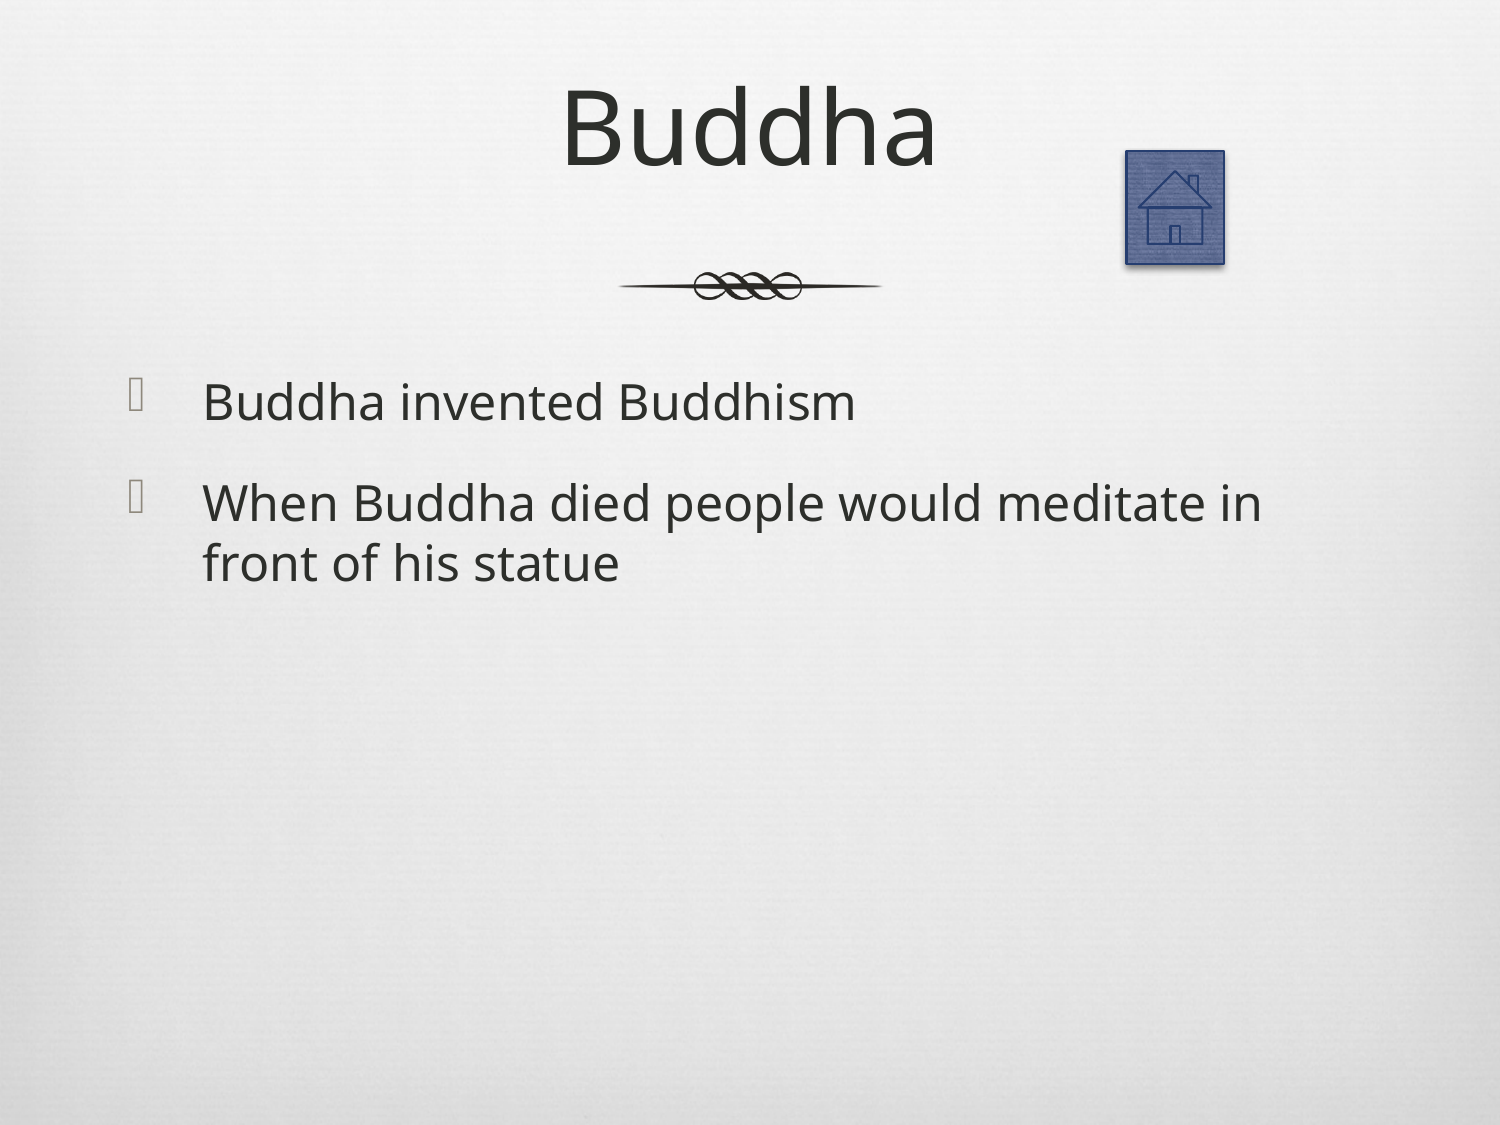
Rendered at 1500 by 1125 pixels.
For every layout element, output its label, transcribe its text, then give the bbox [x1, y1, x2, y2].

picture [615, 272, 885, 300]
title Buddha [112, 11, 1388, 236]
list Buddha invented Buddhism When Buddha died people would meditate in front of his statue [112, 362, 1388, 963]
text_box [1125, 150, 1225, 265]
